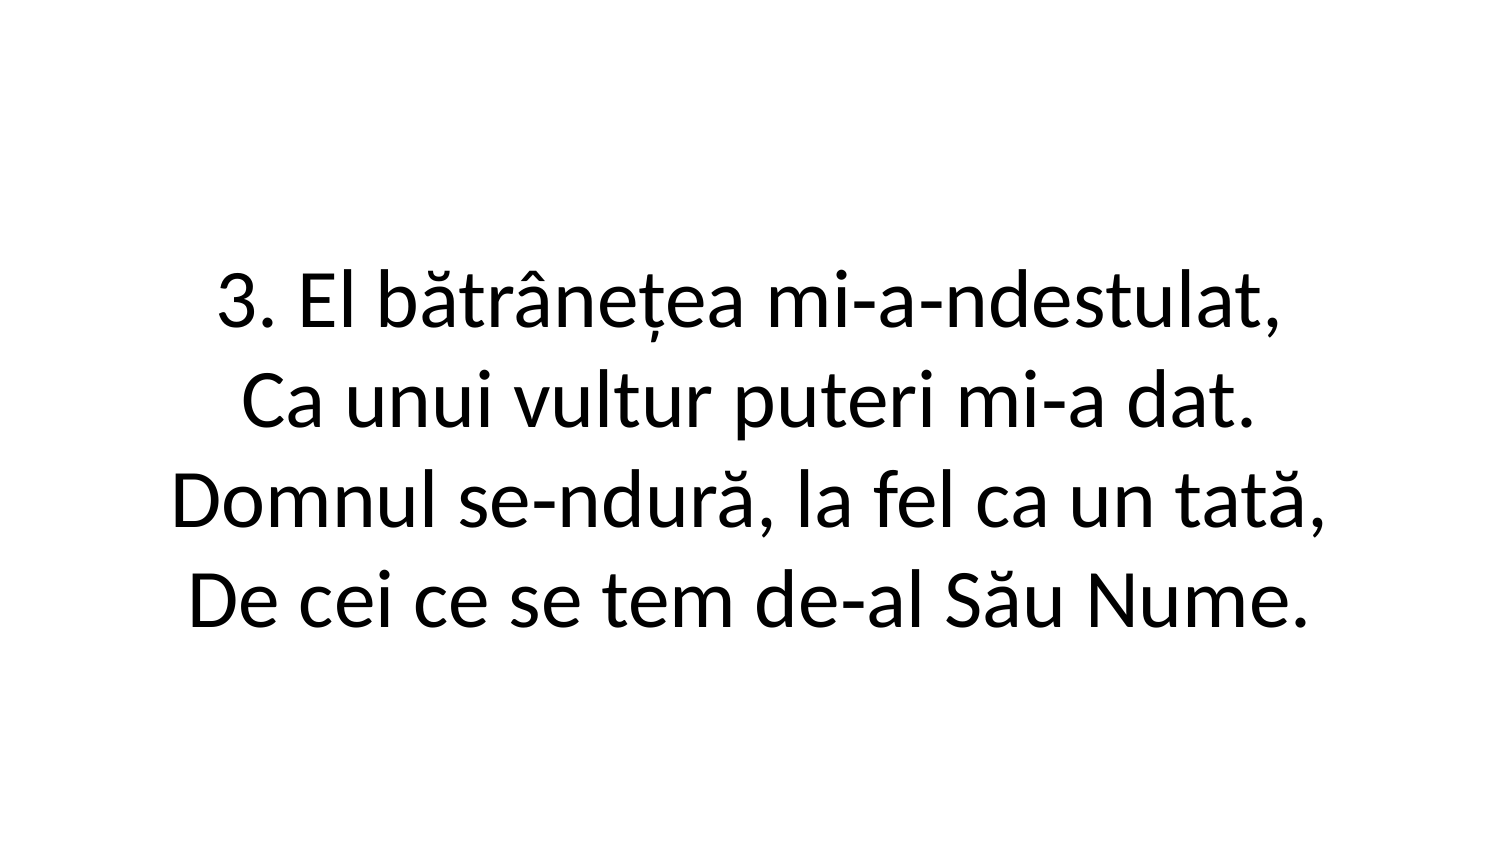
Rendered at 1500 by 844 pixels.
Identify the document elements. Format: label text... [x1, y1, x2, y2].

text_box 3. El bătrânețea mi‑a‑ndestulat, Ca unui vultur puteri mi‑a dat. Domnul se‑ndură, la fel ca un tată, De cei ce se tem de‑al Său Nume. [155, 192, 1345, 652]
